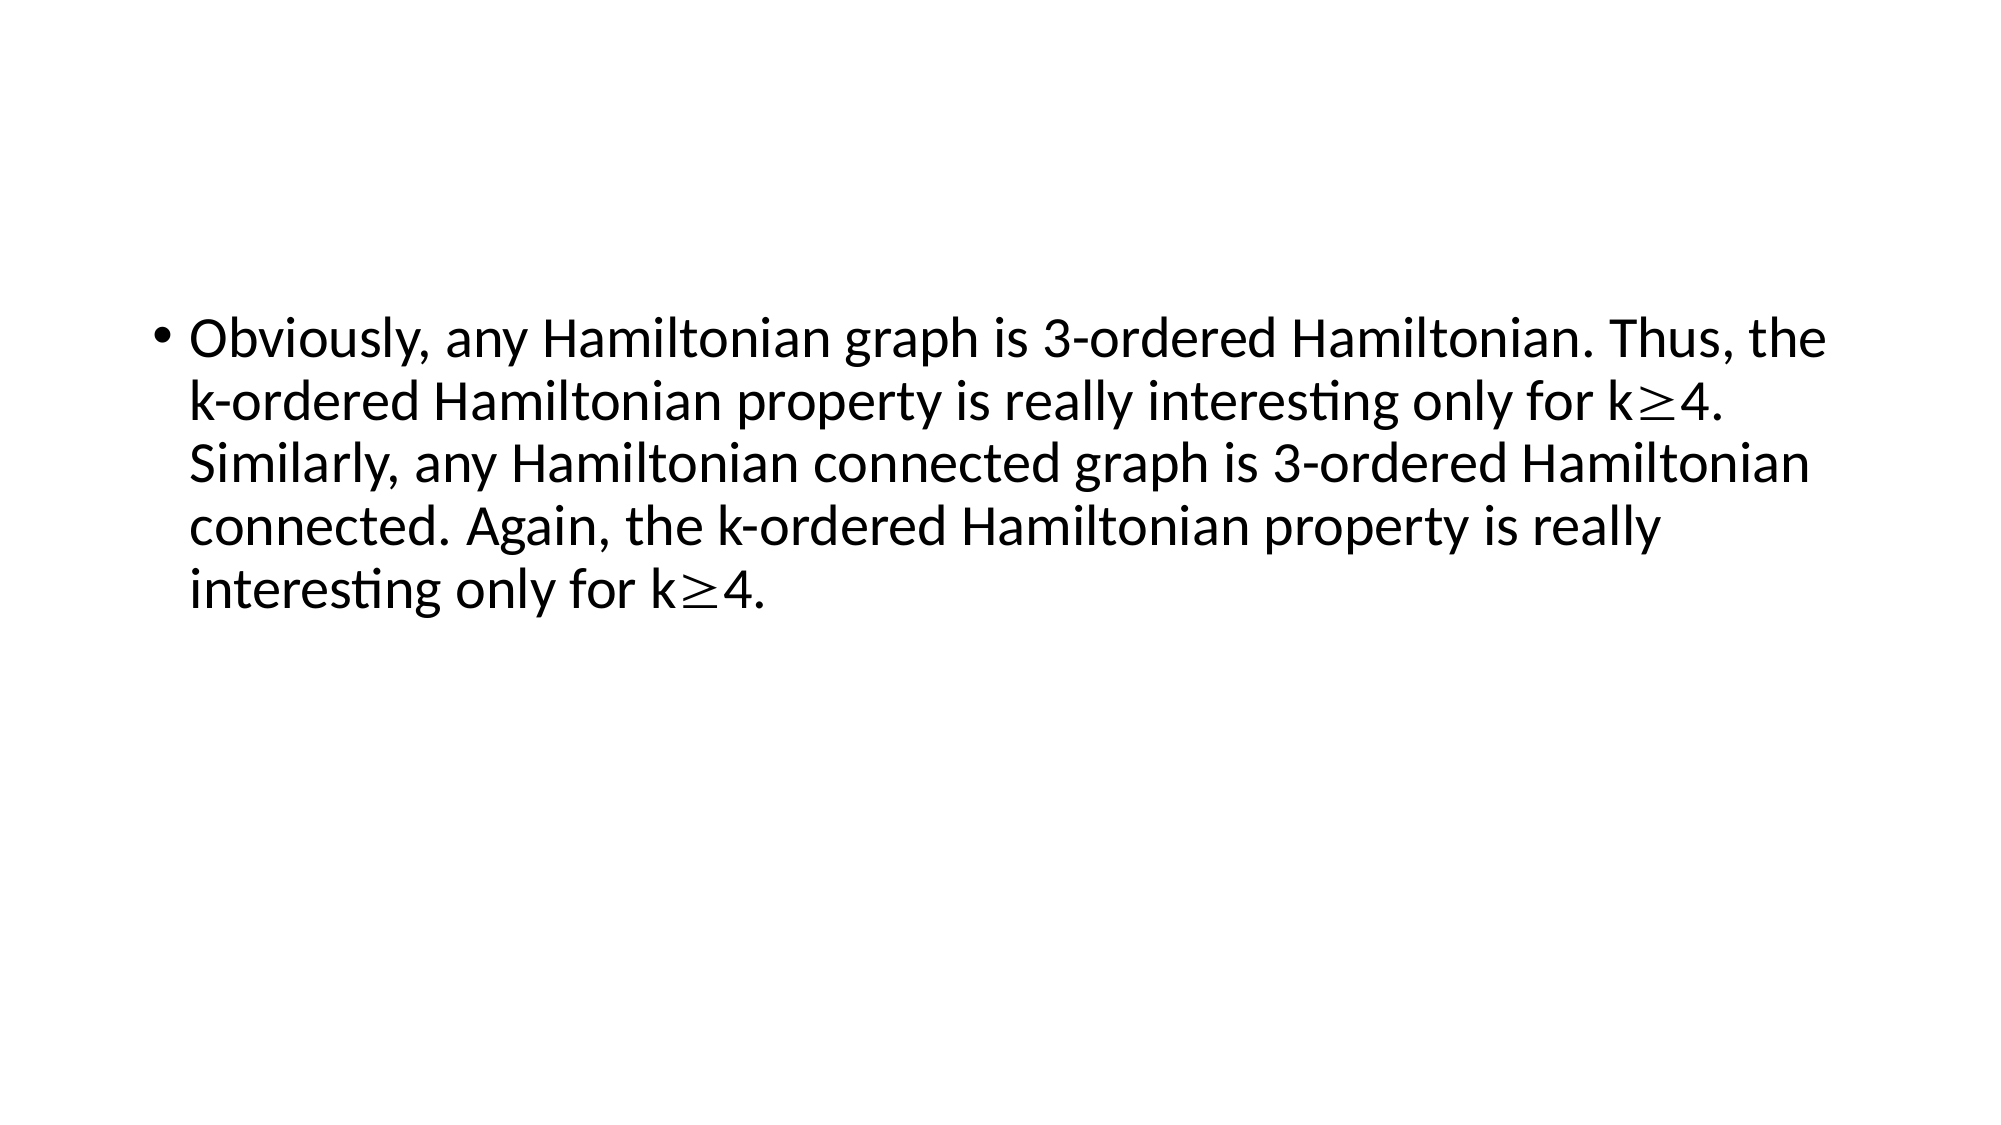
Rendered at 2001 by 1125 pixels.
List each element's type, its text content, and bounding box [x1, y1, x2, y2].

list Obviously, any Hamiltonian graph is 3-ordered Hamiltonian. Thus, the k-ordered Hamiltonian property is really interesting only for k4. Similarly, any Hamiltonian connected graph is 3-ordered Hamiltonian connected. Again, the k-ordered Hamiltonian property is really interesting only for k4. [137, 299, 1863, 1014]
